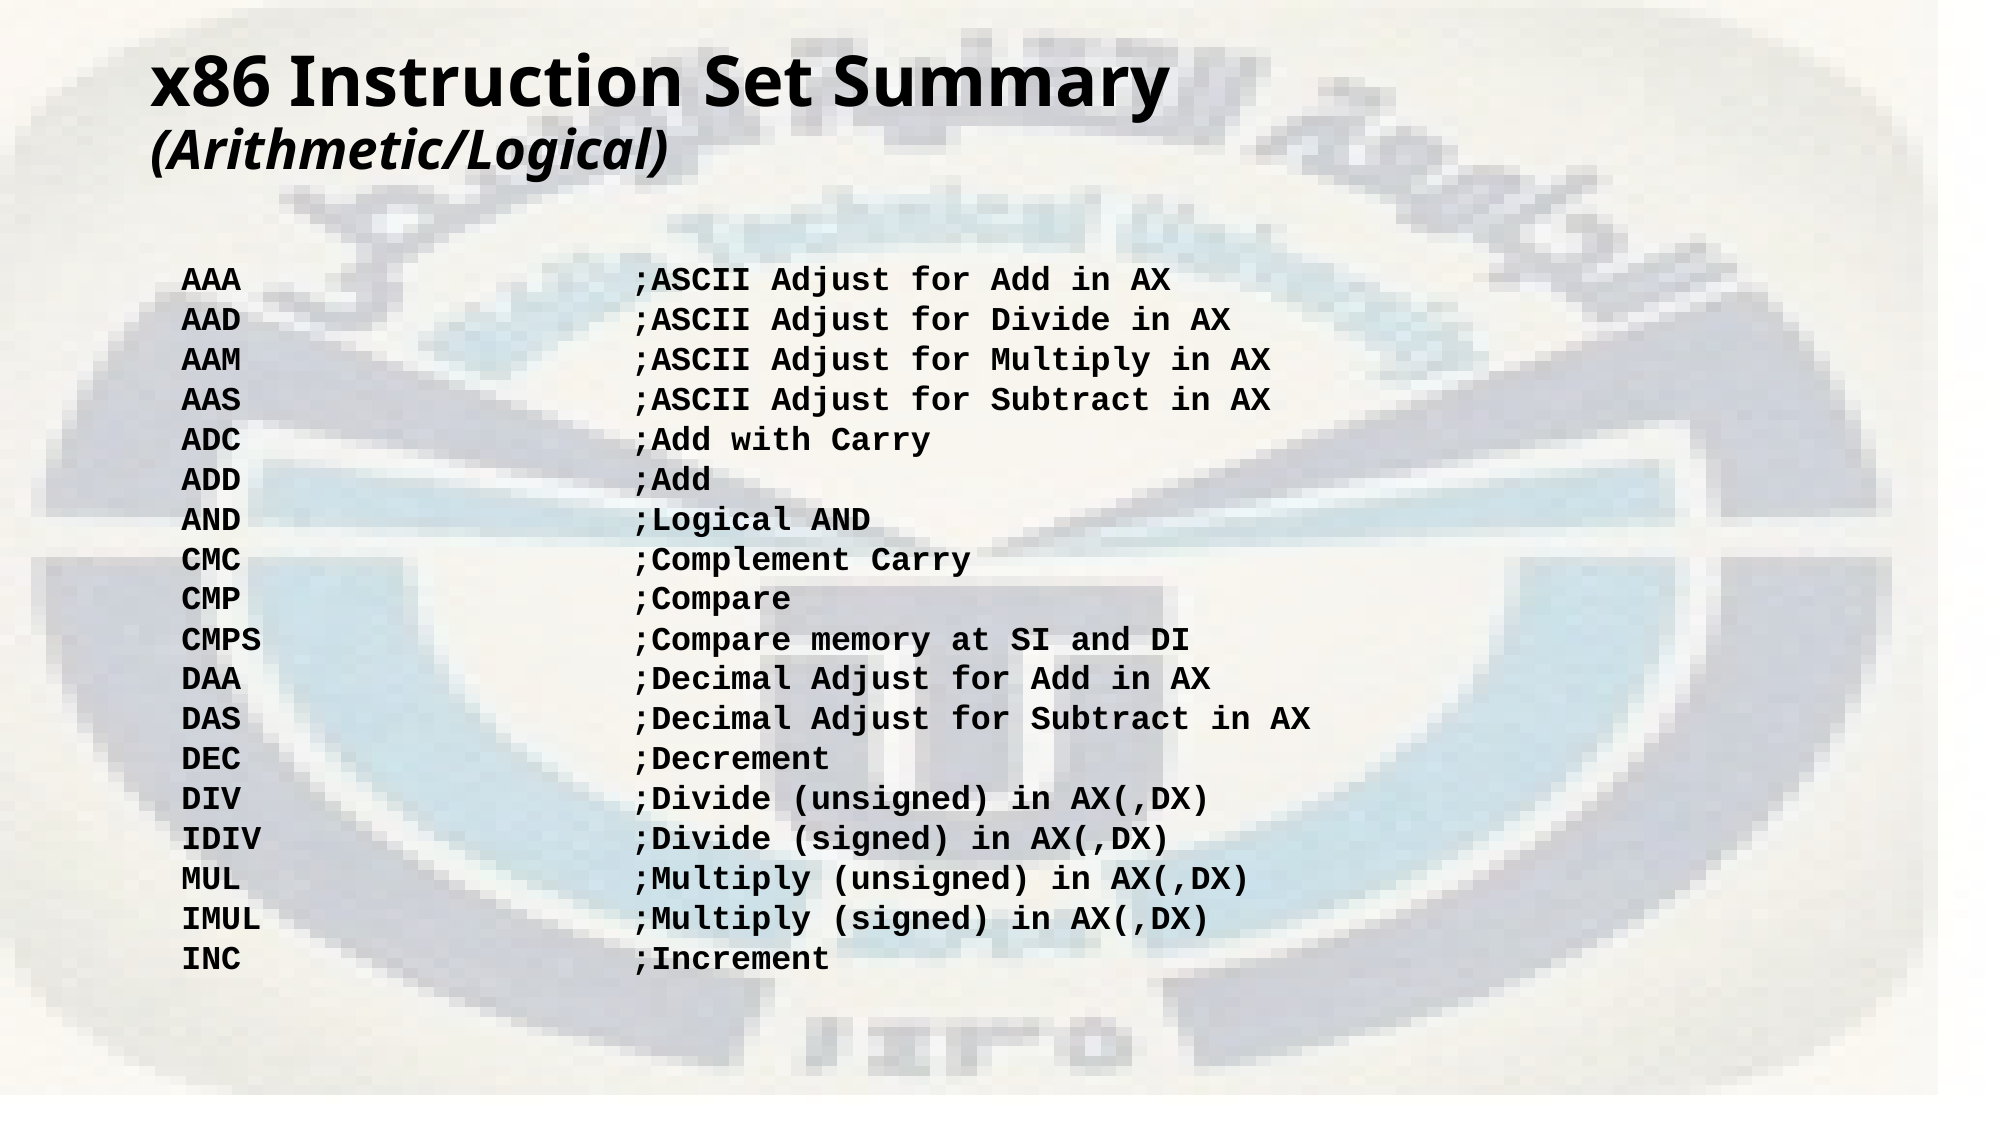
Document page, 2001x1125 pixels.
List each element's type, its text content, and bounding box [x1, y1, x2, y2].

title x86 Instruction Set Summary (Arithmetic/Logical) [135, 38, 1836, 189]
text_box AAA ;ASCII Adjust for Add in AX AAD ;ASCII Adjust for Divide in AX AAM ;ASCII Adjust for Multiply in AX AAS ;ASCII Adjust for Subtract in AX ADC ;Add with Carry ADD ;Add AND ;Logical AND CMC ;Complement Carry CMP ;Compare CMPS ;Compare memory at SI and DI DAA ;Decimal Adjust for Add in AX DAS ;Decimal Adjust for Subtract in AX DEC ;Decrement DIV ;Divide (unsigned) in AX(,DX) IDIV ;Divide (signed) in AX(,DX) MUL ;Multiply (unsigned) in AX(,DX) IMUL ;Multiply (signed) in AX(,DX) INC ;Increment [166, 249, 1814, 984]
text_box Label Operator Operand[s] ;Comment INIT: mov ax, bx ; Copy contents of bx into ax Label - INIT: Operator - mov Operands - ax and bx Comment - alphanumeric string between ; and \n Not case sensitive Unlike other assemblers, destination operand is first mov is the mnemonic that the assembler translates into an opcode [0, 0, 2000, 1125]
